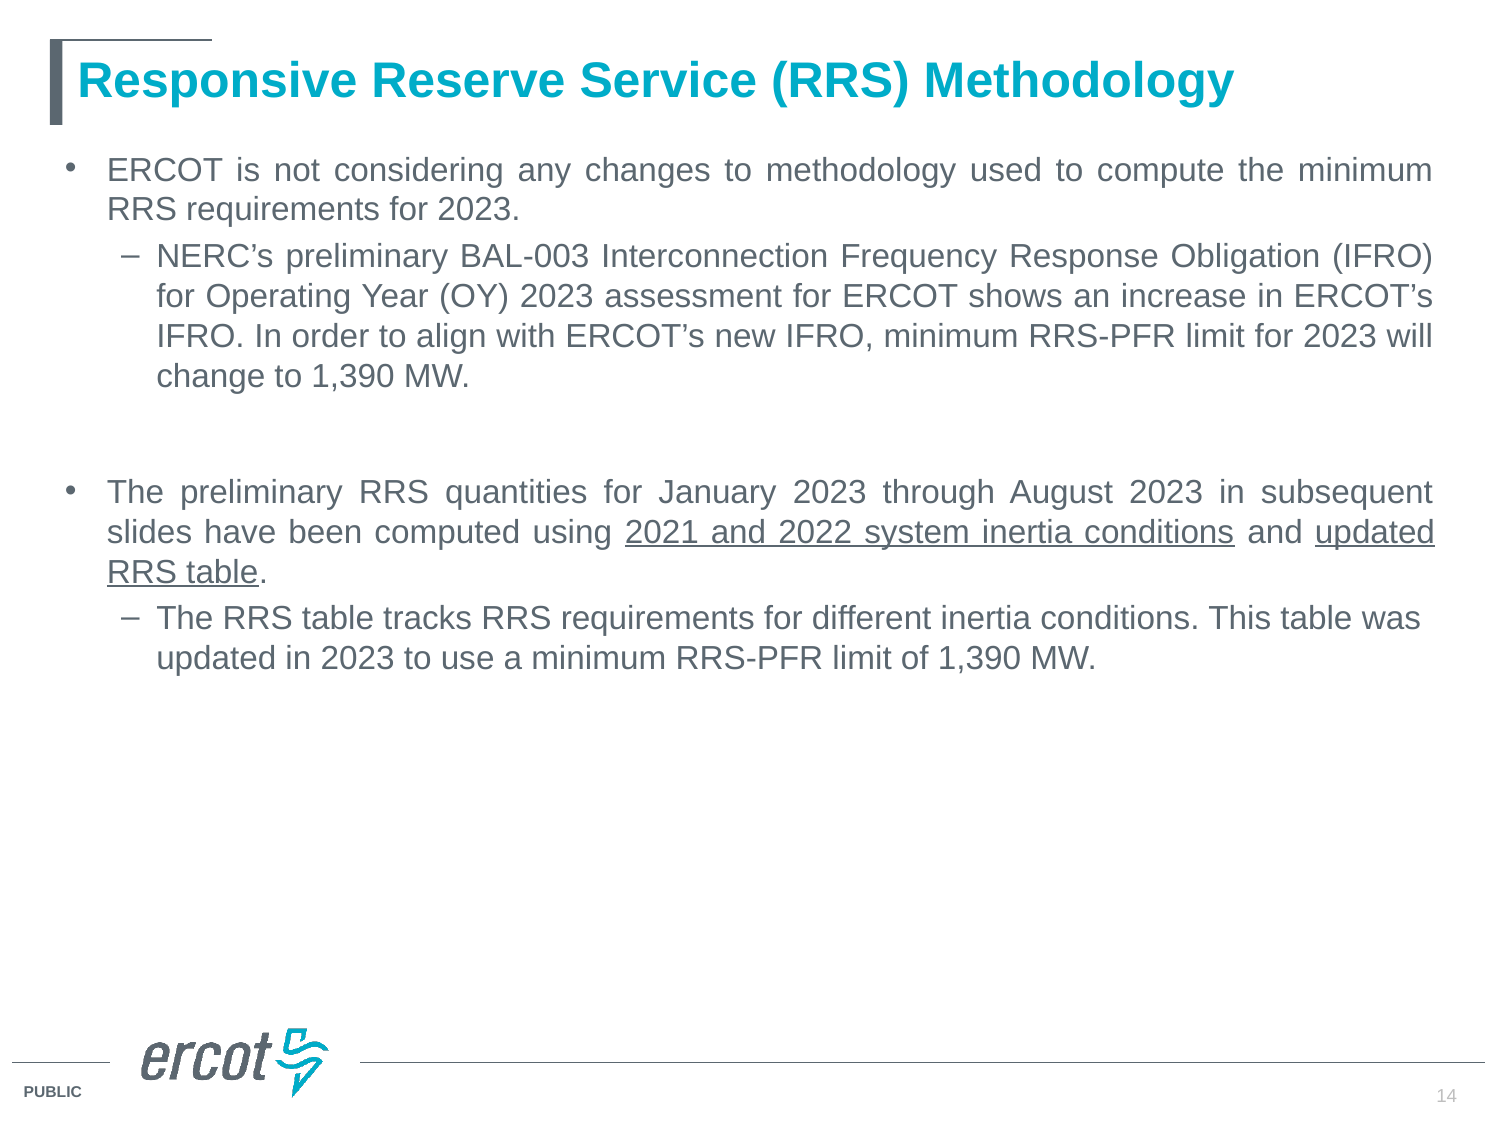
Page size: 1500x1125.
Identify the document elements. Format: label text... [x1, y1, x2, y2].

picture [137, 1024, 332, 1100]
title Responsive Reserve Service (RRS) Methodology [62, 39, 1450, 125]
list ERCOT is not considering any changes to methodology used to compute the minimum RRS requirements for 2023. NERC’s preliminary BAL-003 Interconnection Frequency Response Obligation (IFRO) for Operating Year (OY) 2023 assessment for ERCOT shows an increase in ERCOT’s IFRO. In order to align with ERCOT’s new IFRO, minimum RRS-PFR limit for 2023 will change to 1,390 MW. The preliminary RRS quantities for January 2023 through August 2023 in subsequent slides have been computed using 2021 and 2022 system inertia conditions and updated RRS table. The RRS table tracks RRS requirements for different inertia conditions. This table was updated in 2023 to use a minimum RRS-PFR limit of 1,390 MW. [50, 140, 1450, 972]
